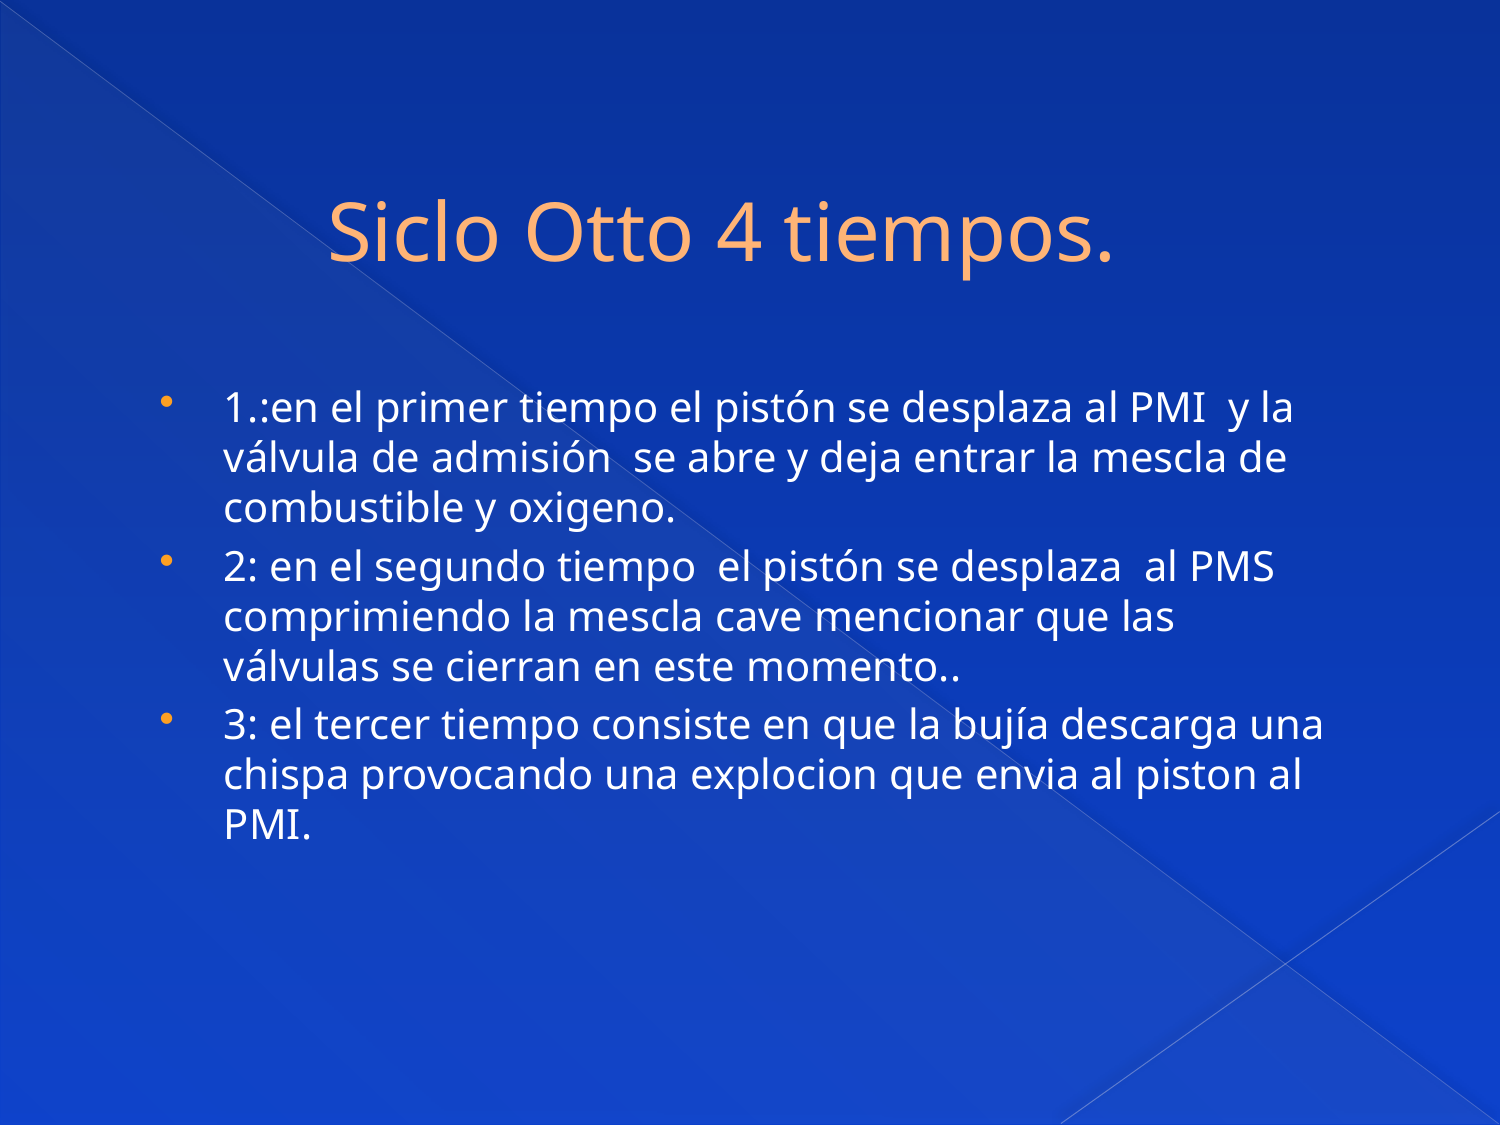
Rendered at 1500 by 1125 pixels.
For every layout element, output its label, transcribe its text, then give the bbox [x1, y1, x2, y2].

title Siclo Otto 4 tiempos. [230, 172, 1281, 286]
list 1.:en el primer tiempo el pistón se desplaza al PMI y la válvula de admisión se abre y deja entrar la mescla de combustible y oxigeno. 2: en el segundo tiempo el pistón se desplaza al PMS comprimiendo la mescla cave mencionar que las válvulas se cierran en este momento.. 3: el tercer tiempo consiste en que la bujía descarga una chispa provocando una explocion que envia al piston al PMI. [135, 373, 1353, 941]
